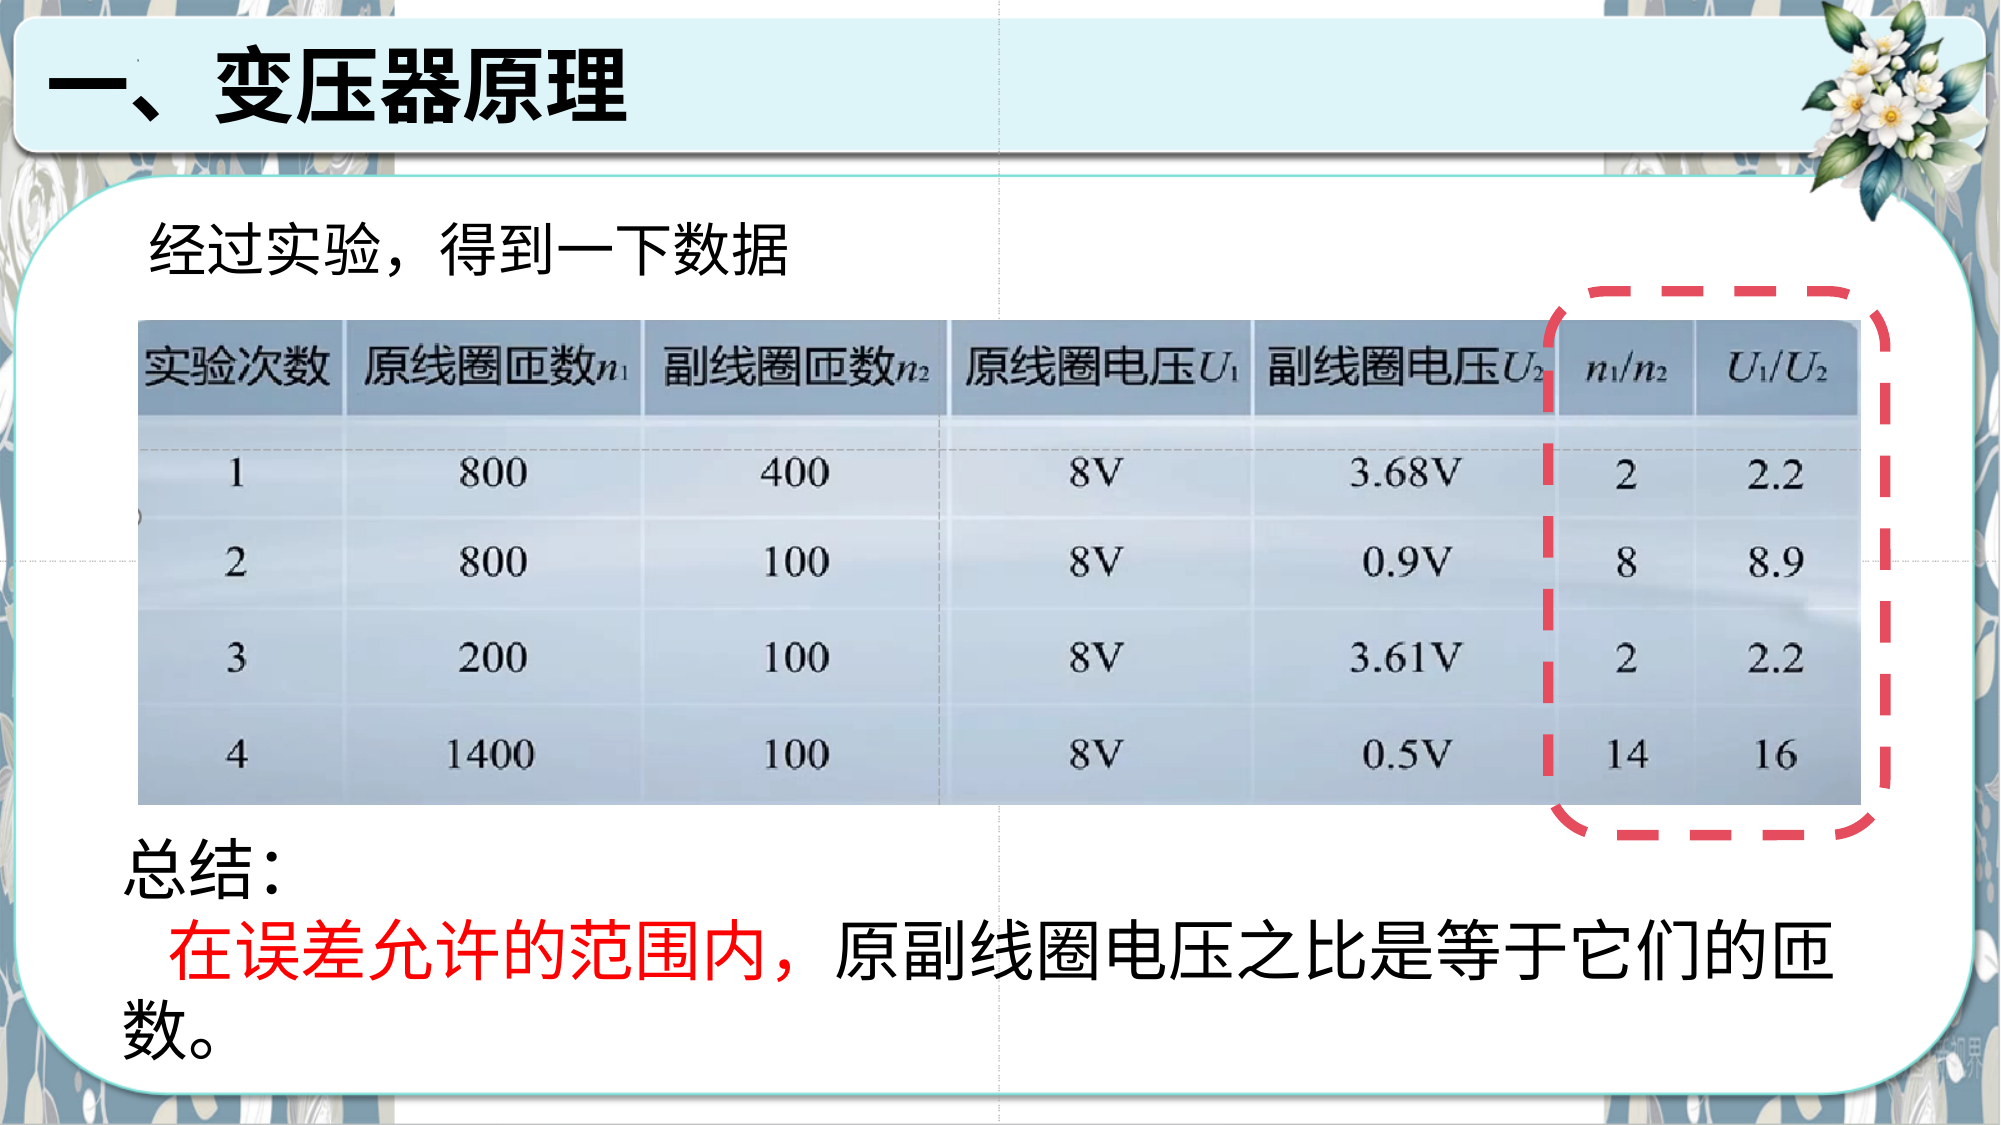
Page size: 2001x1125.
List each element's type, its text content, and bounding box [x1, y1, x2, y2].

text_box [1555, 291, 1886, 836]
text_box 一、变压器原理 [31, 25, 1228, 141]
picture [0, 0, 2001, 1125]
text_box 总结： 在误差允许的范围内，原副线圈电压之比是等于它们的匝数。 [106, 820, 1911, 1076]
text_box 经过实验，得到一下数据 [133, 205, 1056, 291]
